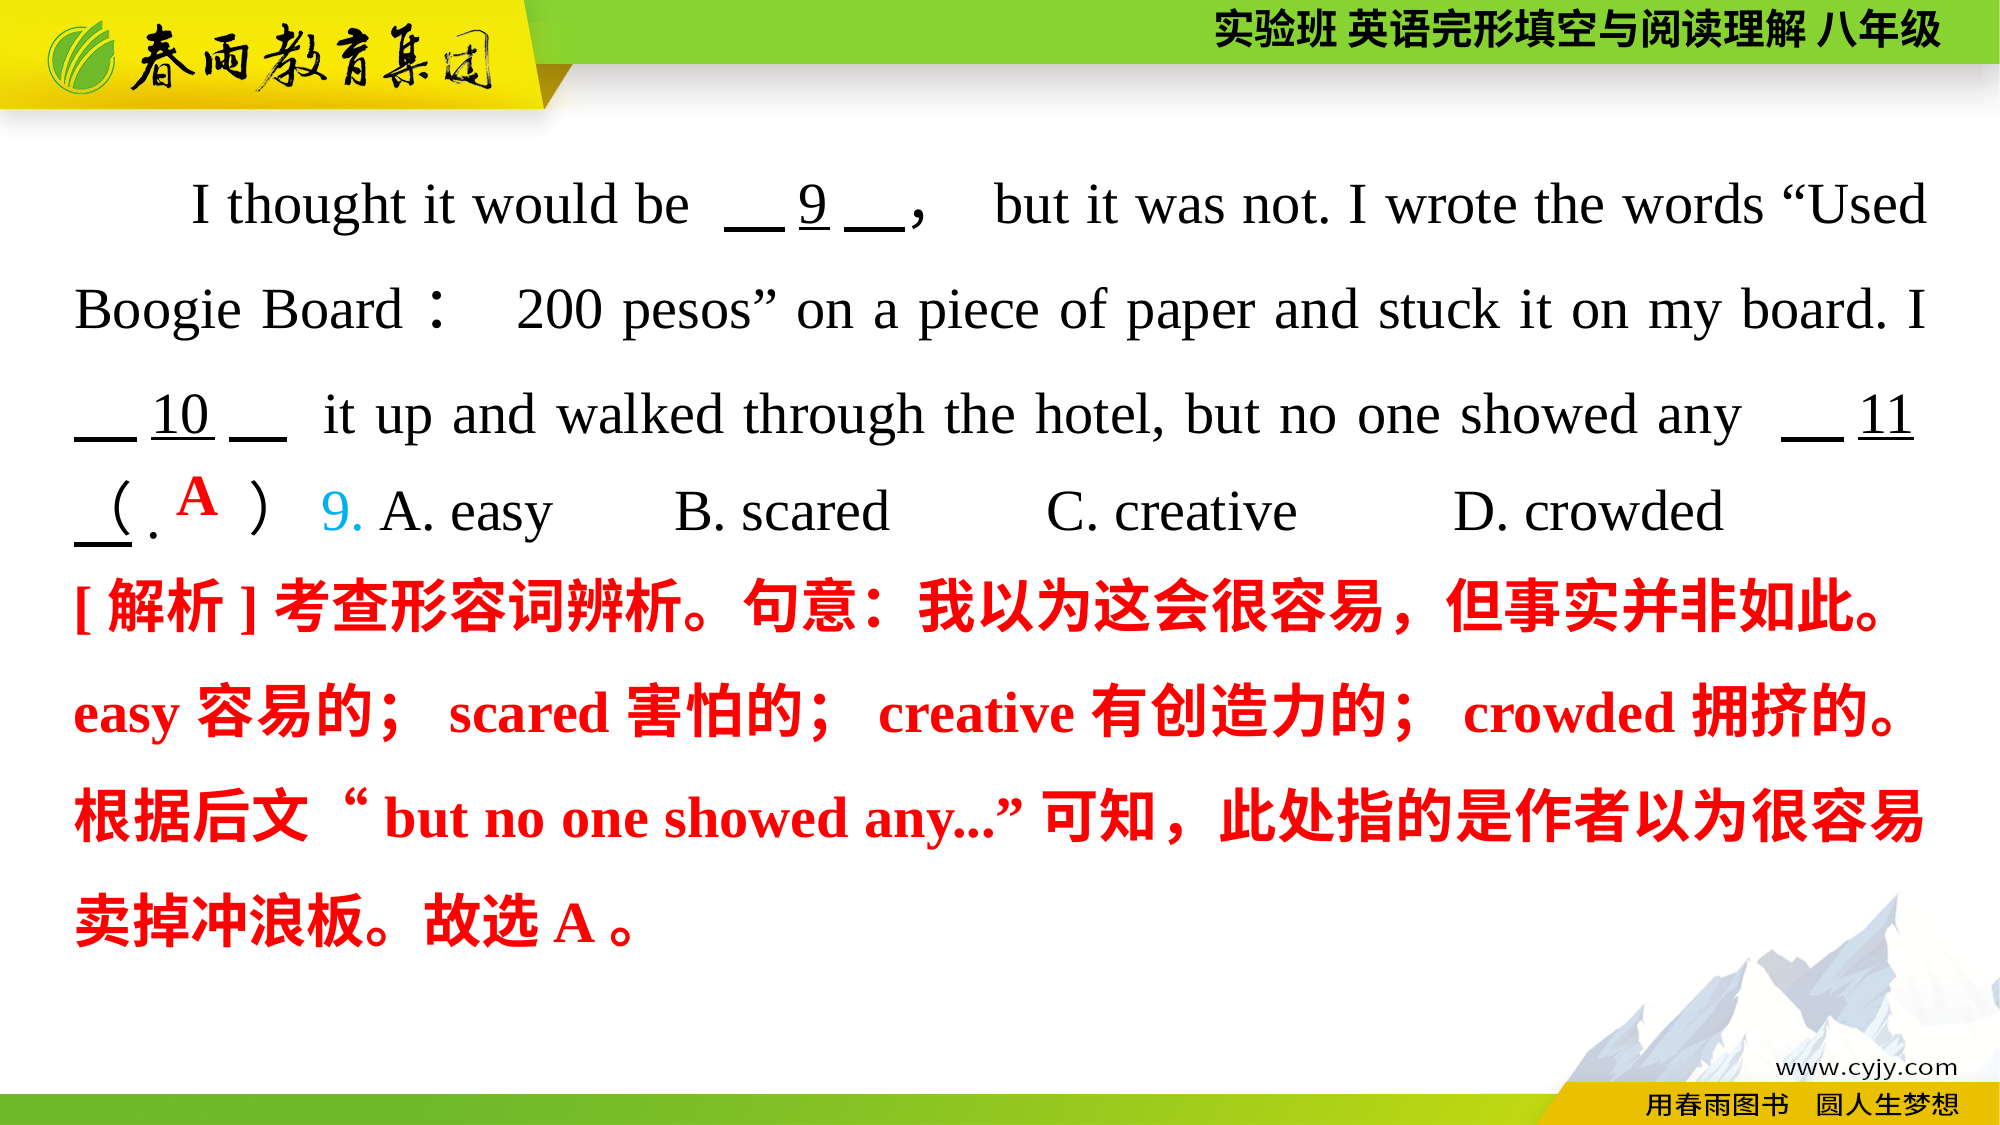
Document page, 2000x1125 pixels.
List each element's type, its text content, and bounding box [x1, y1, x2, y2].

text_box A [161, 449, 234, 526]
list I thought it would be 9 ， but it was not. I wrote the words “Used Boogie Board： 200 pesos” on a piece of paper and stuck it on my board. I 10 it up and walked through the hotel, but no one showed any 11 . [59, 122, 1944, 429]
picture [0, 0, 2000, 1125]
text_box [解析]考查形容词辨析。句意：我以为这会很容易，但事实并非如此。easy容易的；scared害怕的；creative有创造力的；crowded拥挤的。根据后文“but no one showed any...”可知，此处指的是作者以为很容易卖掉冲浪板。故选A。 [59, 526, 1944, 962]
text_box （ ）9. A. easy B. scared C. creative D. crowded [59, 429, 1944, 526]
